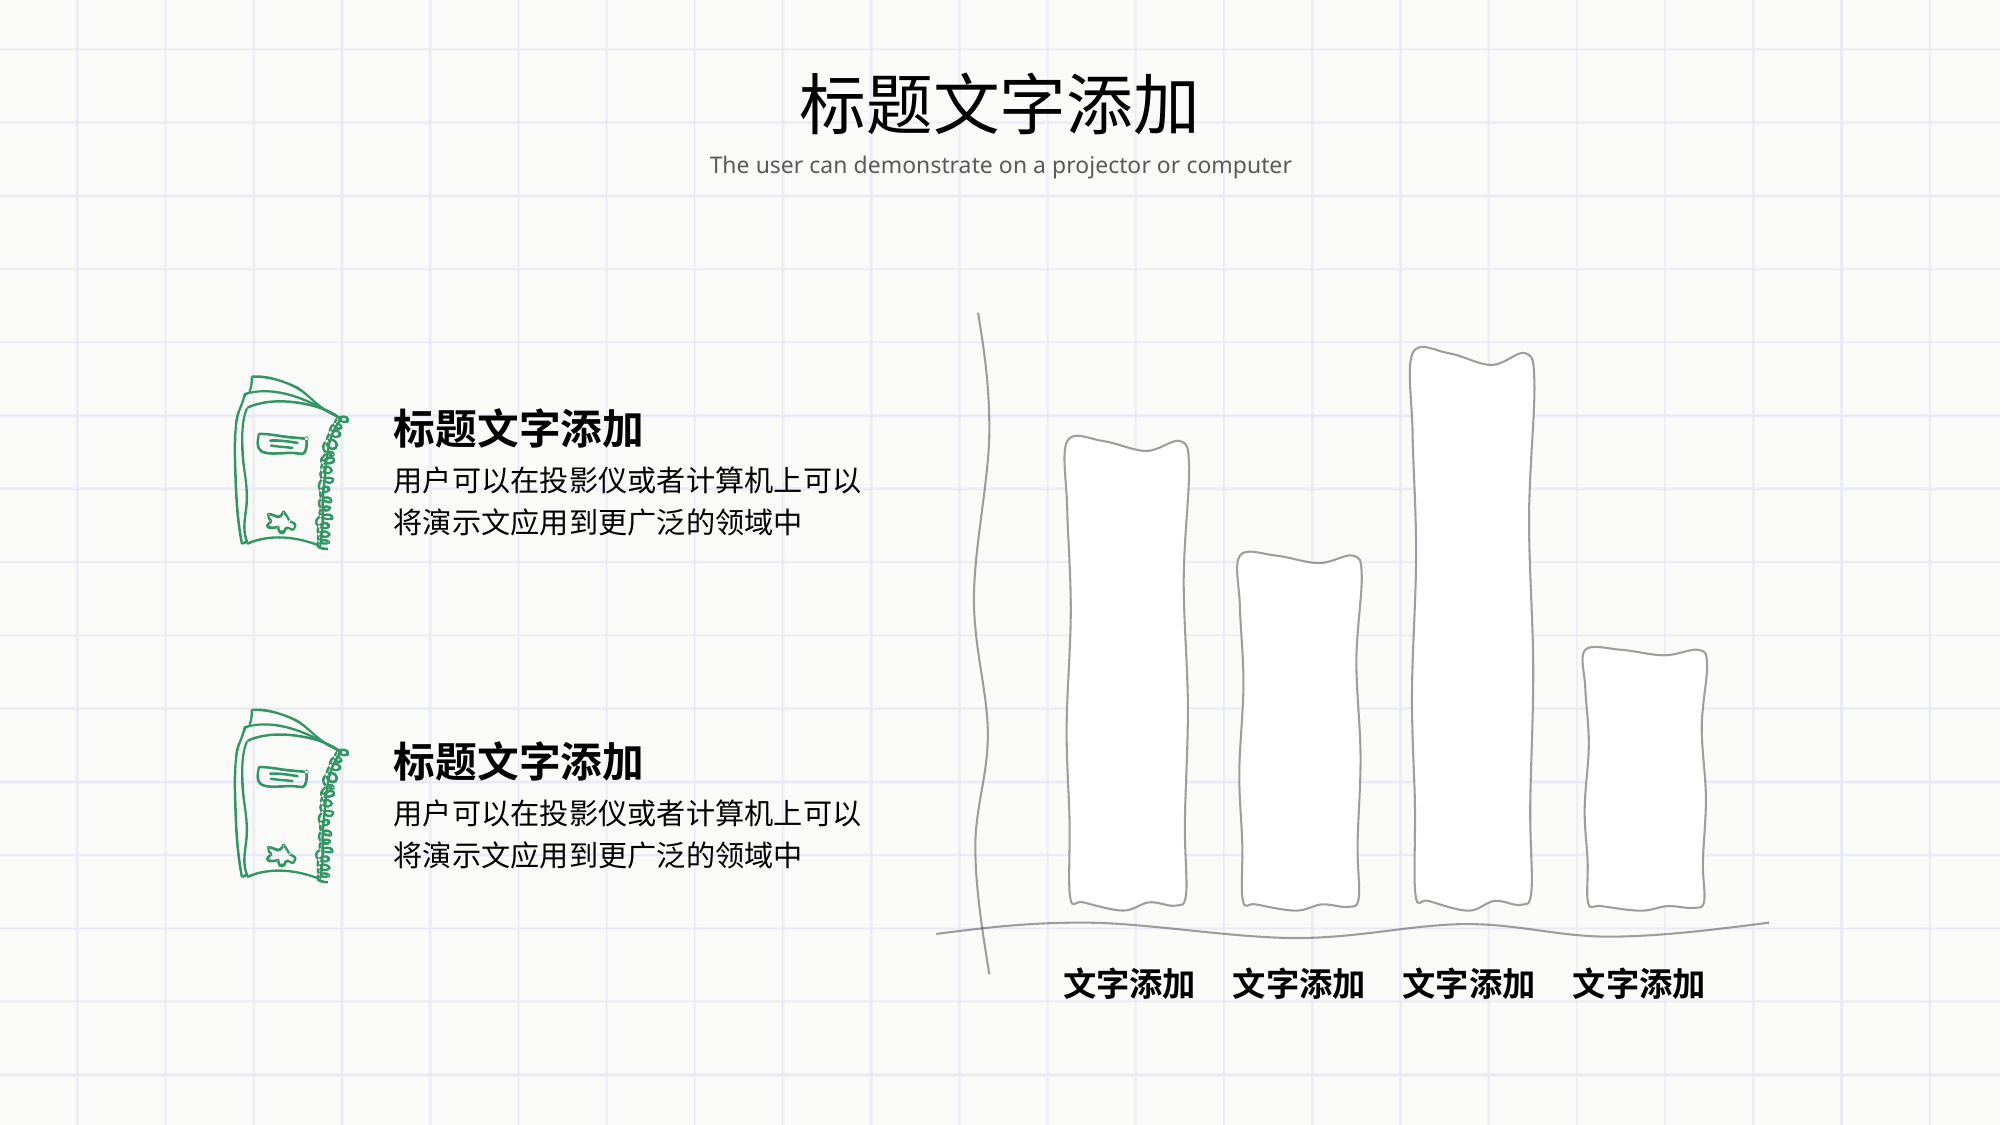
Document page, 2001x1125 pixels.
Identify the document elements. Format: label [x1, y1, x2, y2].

text_box [582, 55, 1421, 186]
text_box [226, 714, 901, 885]
text_box [936, 312, 1769, 1008]
text_box [226, 381, 901, 552]
